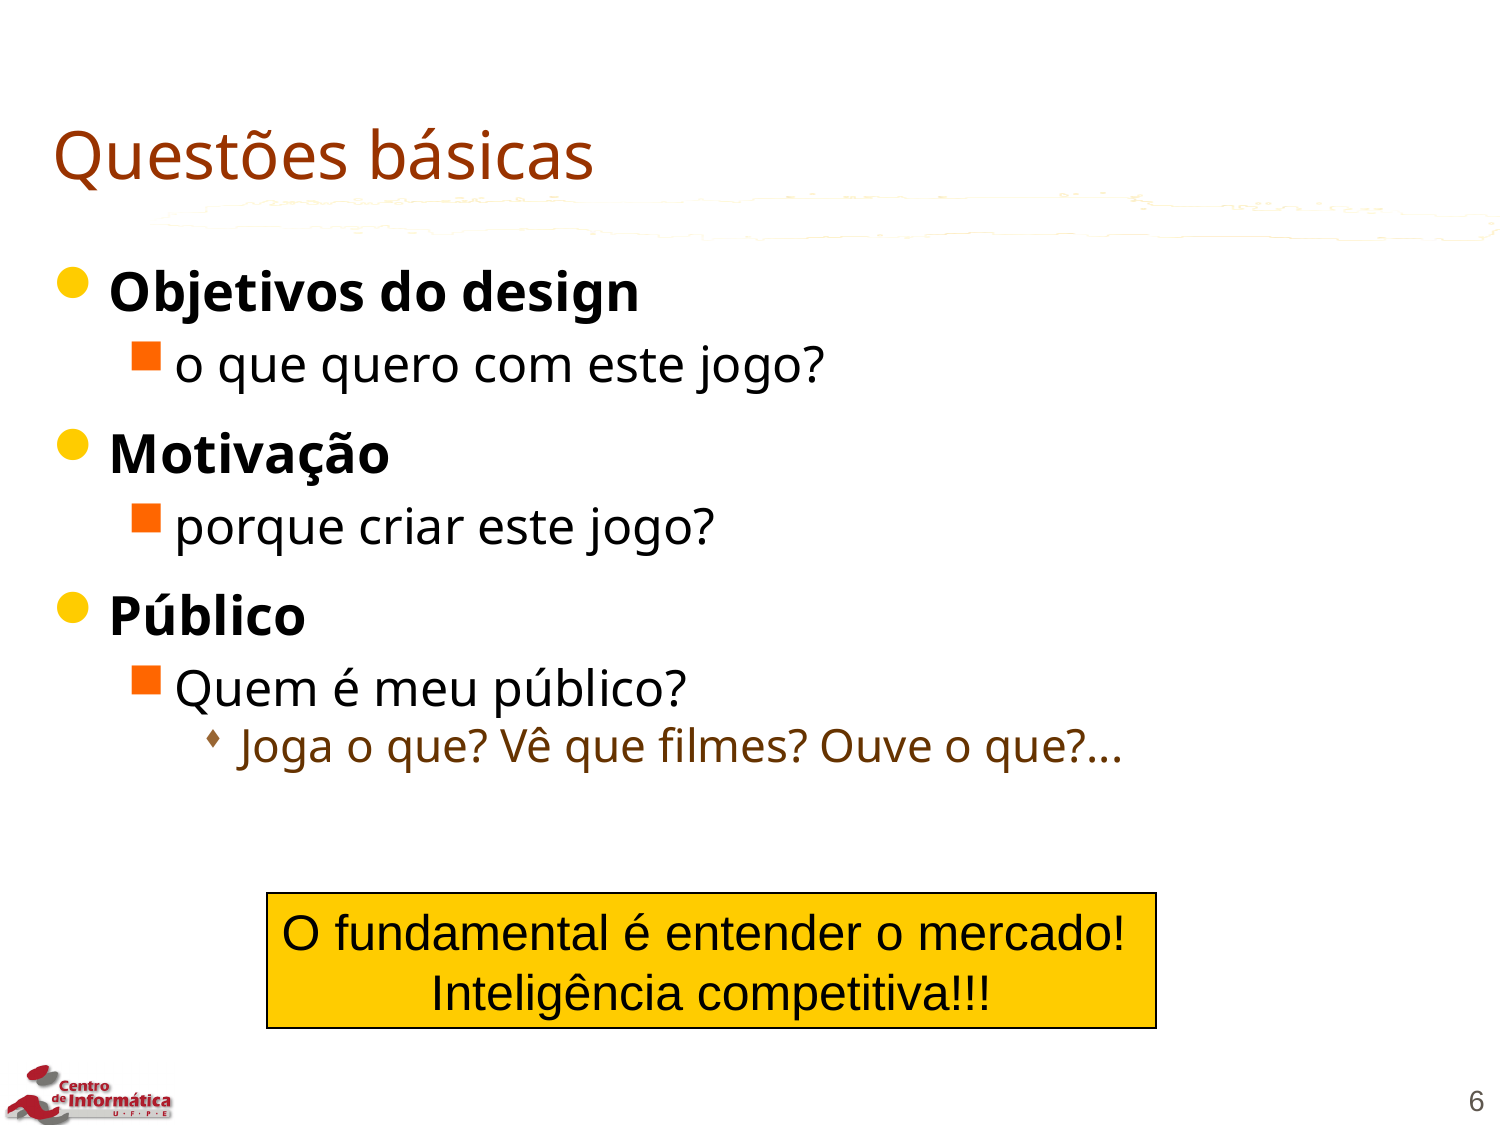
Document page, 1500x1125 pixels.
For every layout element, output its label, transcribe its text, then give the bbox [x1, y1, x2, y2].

title Questões básicas [37, 12, 1434, 200]
slide_number 6 [1187, 1049, 1500, 1125]
list Objetivos do design o que quero com este jogo? Motivação porque criar este jogo? Público Quem é meu público? Joga o que? Vê que filmes? Ouve o que?... [37, 249, 1475, 1025]
text_box O fundamental é entender o mercado! Inteligência competitiva!!! [266, 893, 1156, 1028]
picture [0, 1062, 175, 1125]
